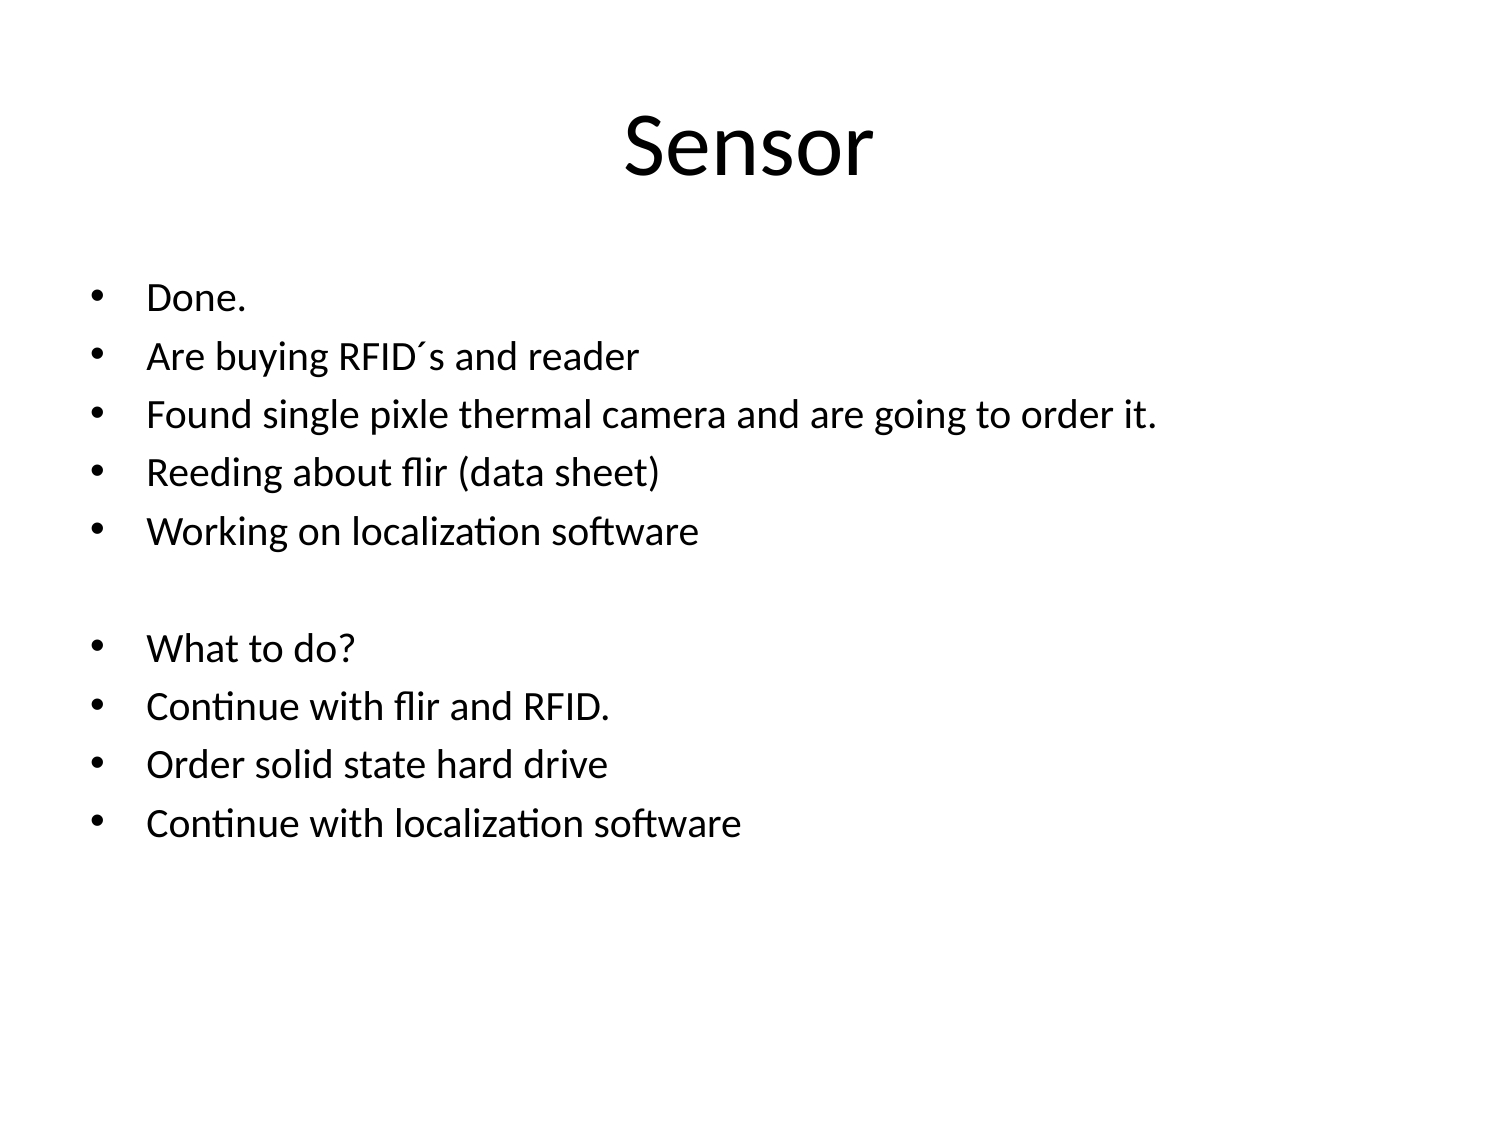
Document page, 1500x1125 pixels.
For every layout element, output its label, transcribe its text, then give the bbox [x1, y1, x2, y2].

list Done. Are buying RFID´s and reader Found single pixle thermal camera and are going to order it. Reeding about flir (data sheet) Working on localization software What to do? Continue with flir and RFID. Order solid state hard drive Continue with localization software [75, 262, 1425, 1005]
title Sensor [75, 45, 1425, 233]
